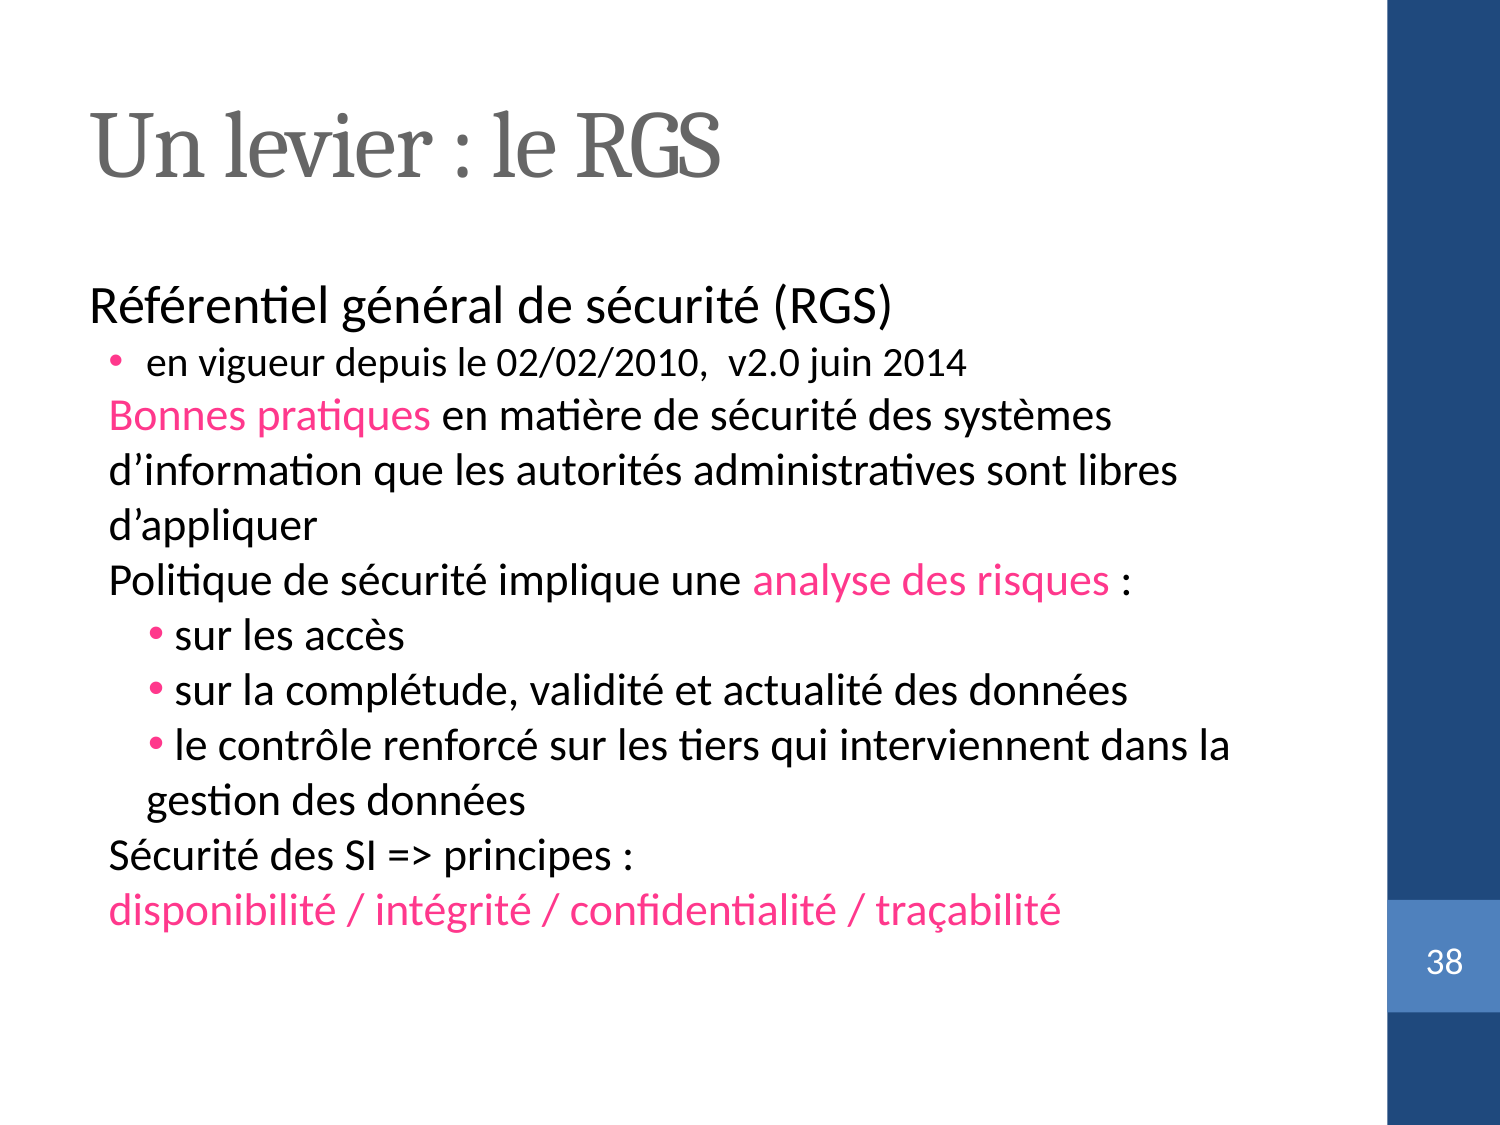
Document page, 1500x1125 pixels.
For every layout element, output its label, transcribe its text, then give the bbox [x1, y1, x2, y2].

text_box Référentiel général de sécurité (RGS) en vigueur depuis le 02/02/2010, v2.0 juin 2014 Bonnes pratiques en matière de sécurité des systèmes d’information que les autorités administratives sont libres d’appliquer Politique de sécurité implique une analyse des risques : sur les accès sur la complétude, validité et actualité des données le contrôle renforcé sur les tiers qui interviennent dans la gestion des données Sécurité des SI => principes : disponibilité / intégrité / confidentialité / traçabilité [74, 262, 1325, 1050]
text_box <numéro> [1399, 926, 1490, 992]
text_box Un levier : le RGS [74, 45, 1325, 233]
